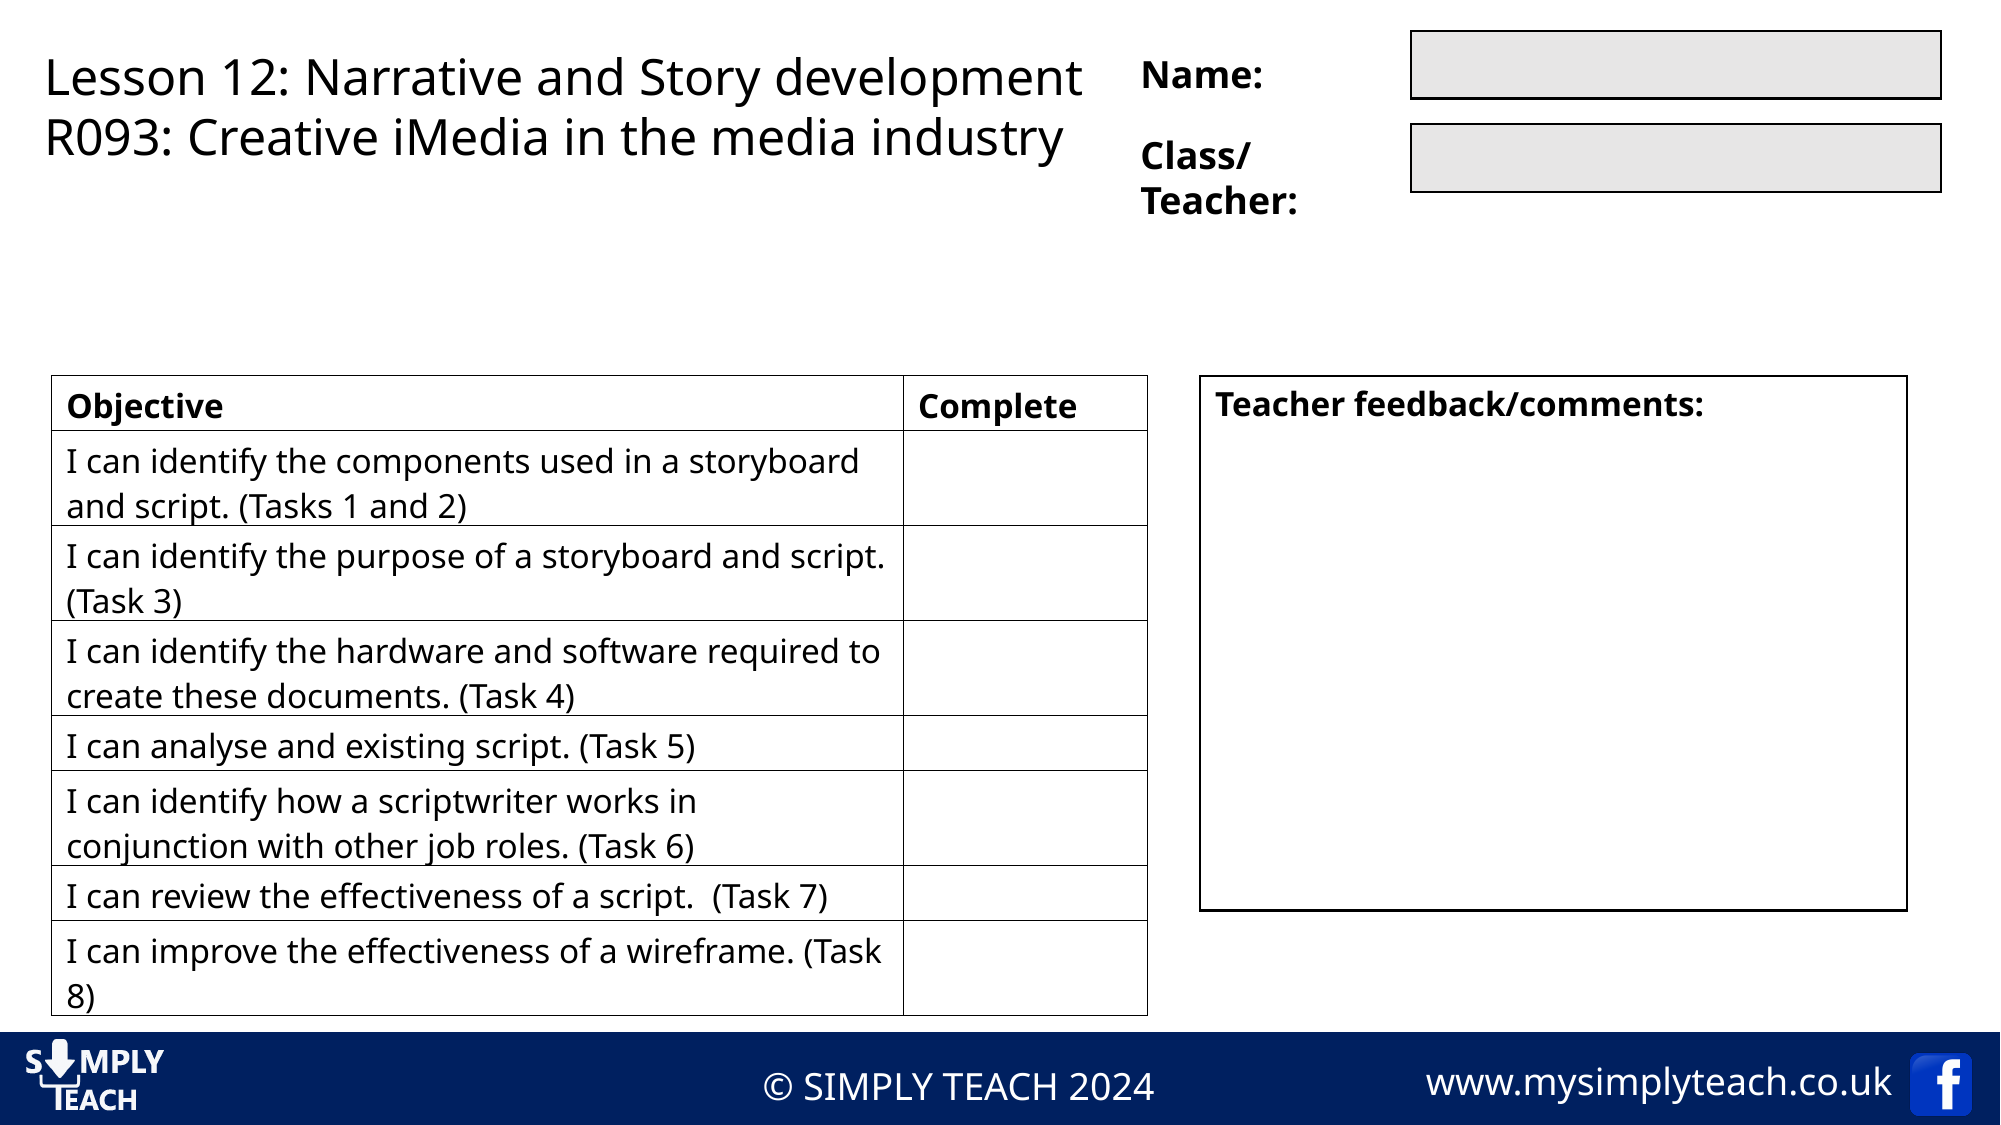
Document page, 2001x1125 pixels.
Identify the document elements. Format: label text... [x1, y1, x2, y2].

text_box © SIMPLY TEACH 2024 [621, 1055, 1296, 1115]
table_header Objective [52, 376, 903, 430]
text_box [1410, 30, 1942, 100]
table_cell I can identify the purpose of a storyboard and script. (Task 3) [52, 526, 903, 620]
table_cell [904, 526, 1147, 620]
table_cell I can identify the hardware and software required to create these documents. (Task 4) [52, 621, 903, 715]
text_box Name: [1125, 44, 1419, 104]
text_box [0, 1032, 2000, 1125]
table_header Complete​ [904, 376, 1147, 430]
text_box Teacher feedback/comments: [1199, 375, 1908, 912]
picture [1907, 1050, 1976, 1119]
text_box Class/Teacher: [1125, 124, 1419, 230]
text_box www.mysimplyteach.co.uk [1411, 1050, 1907, 1111]
table_cell [904, 771, 1147, 865]
table_cell I can improve the effectiveness of a wireframe. (Task 8) [52, 921, 903, 1015]
table_cell I can identify how a scriptwriter works in conjunction with other job roles. (Task 6) [52, 771, 903, 865]
table_cell I can analyse and existing script. (Task 5) [52, 716, 903, 770]
text_box Lesson 12: Narrative and Story development R093: Creative iMedia in the media industry [29, 37, 1126, 173]
table_cell [904, 866, 1147, 920]
table_cell I can review the effectiveness of a script. (Task 7) [52, 866, 903, 920]
table_cell I can identify the components used in a storyboard and script. (Tasks 1 and 2) [52, 431, 903, 525]
picture [15, 1033, 182, 1122]
text_box [1410, 123, 1942, 193]
table_cell [904, 621, 1147, 715]
table_cell [904, 716, 1147, 770]
table_cell ​ [904, 431, 1147, 525]
table_cell [904, 921, 1147, 1015]
